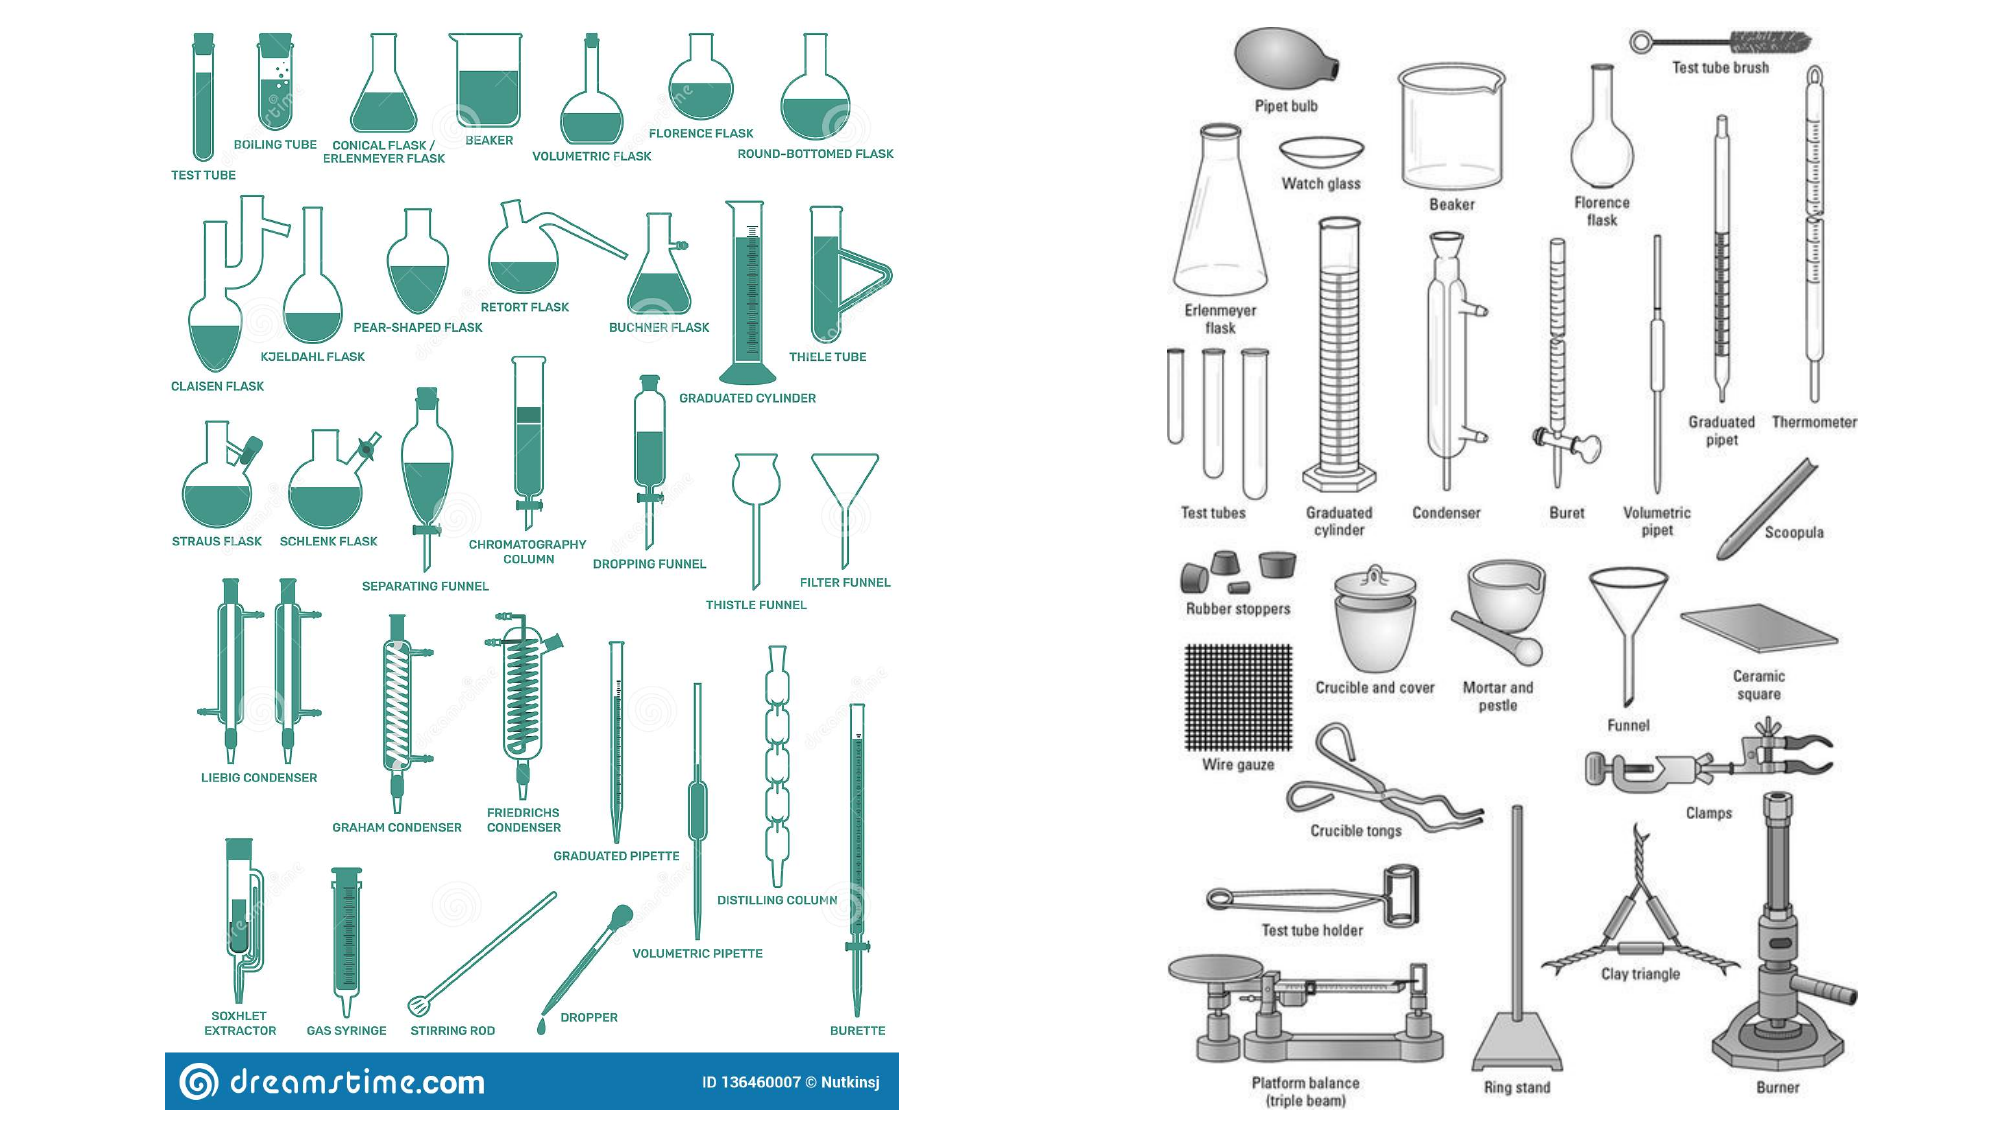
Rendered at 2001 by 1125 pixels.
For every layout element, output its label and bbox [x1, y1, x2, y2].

list [165, 15, 899, 1110]
picture [1167, 27, 1858, 1110]
